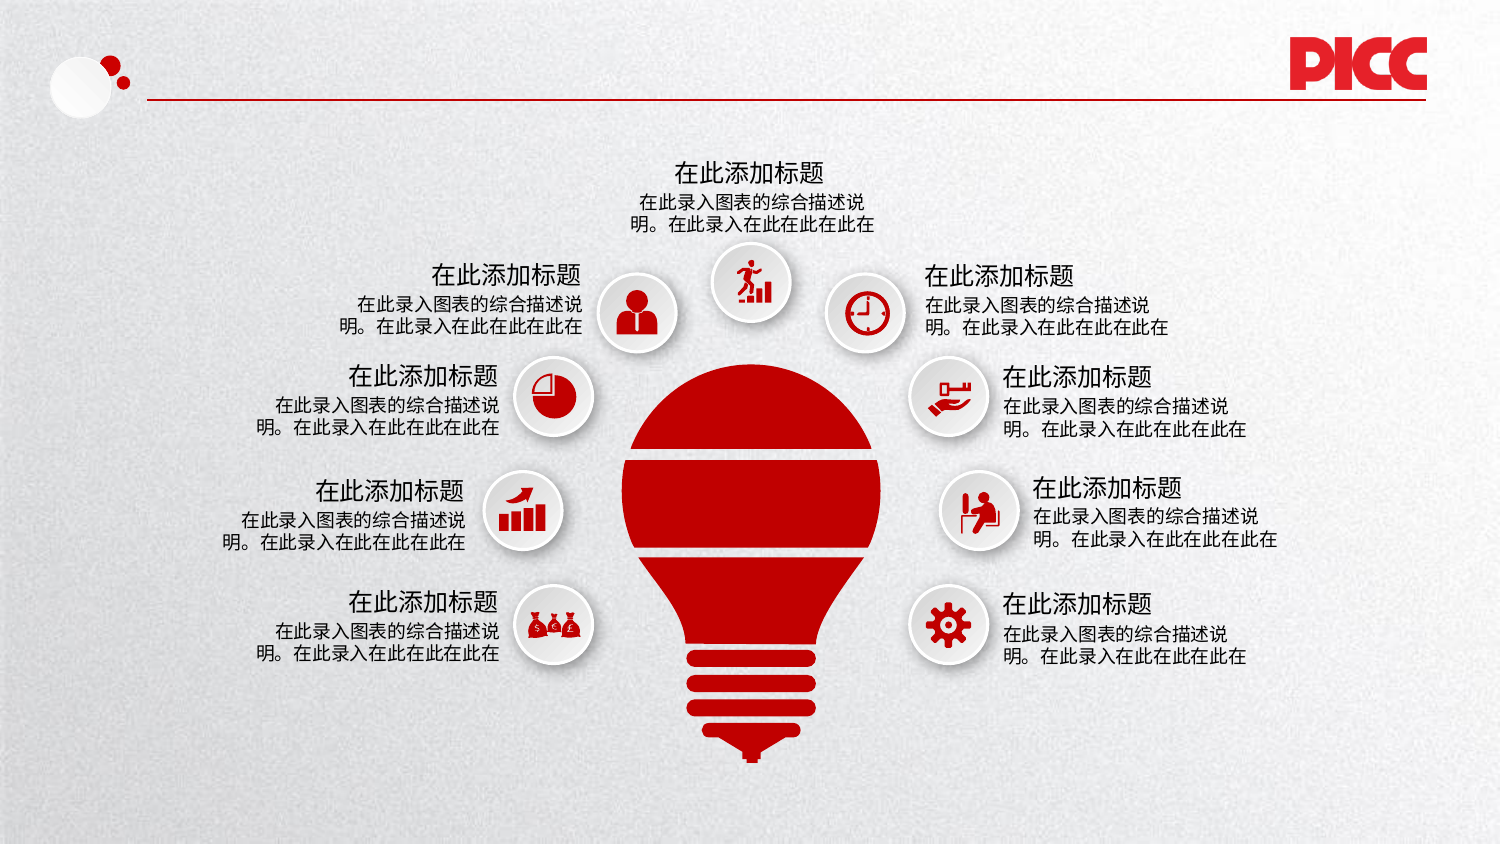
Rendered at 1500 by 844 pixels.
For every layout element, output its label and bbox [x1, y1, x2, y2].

picture [0, 0, 1500, 844]
text_box [824, 271, 904, 355]
text_box [987, 581, 1272, 676]
text_box [526, 610, 582, 639]
text_box [231, 578, 515, 674]
text_box [845, 291, 890, 336]
text_box [925, 602, 972, 648]
text_box [938, 469, 1012, 552]
text_box [611, 149, 894, 244]
text_box [498, 487, 546, 532]
text_box [231, 352, 515, 448]
text_box [927, 382, 972, 418]
text_box [907, 356, 982, 438]
text_box [736, 259, 772, 303]
text_box [531, 373, 577, 419]
text_box [616, 289, 658, 335]
text_box [621, 364, 881, 764]
text_box [987, 353, 1272, 449]
text_box [519, 355, 595, 438]
text_box [960, 491, 1000, 535]
text_box [909, 252, 1194, 348]
text_box [519, 583, 595, 666]
text_box [602, 271, 679, 355]
text_box [907, 583, 982, 666]
text_box [486, 469, 565, 552]
text_box [315, 251, 598, 347]
text_box [198, 467, 482, 562]
text_box [1017, 464, 1302, 559]
text_box [710, 253, 793, 324]
